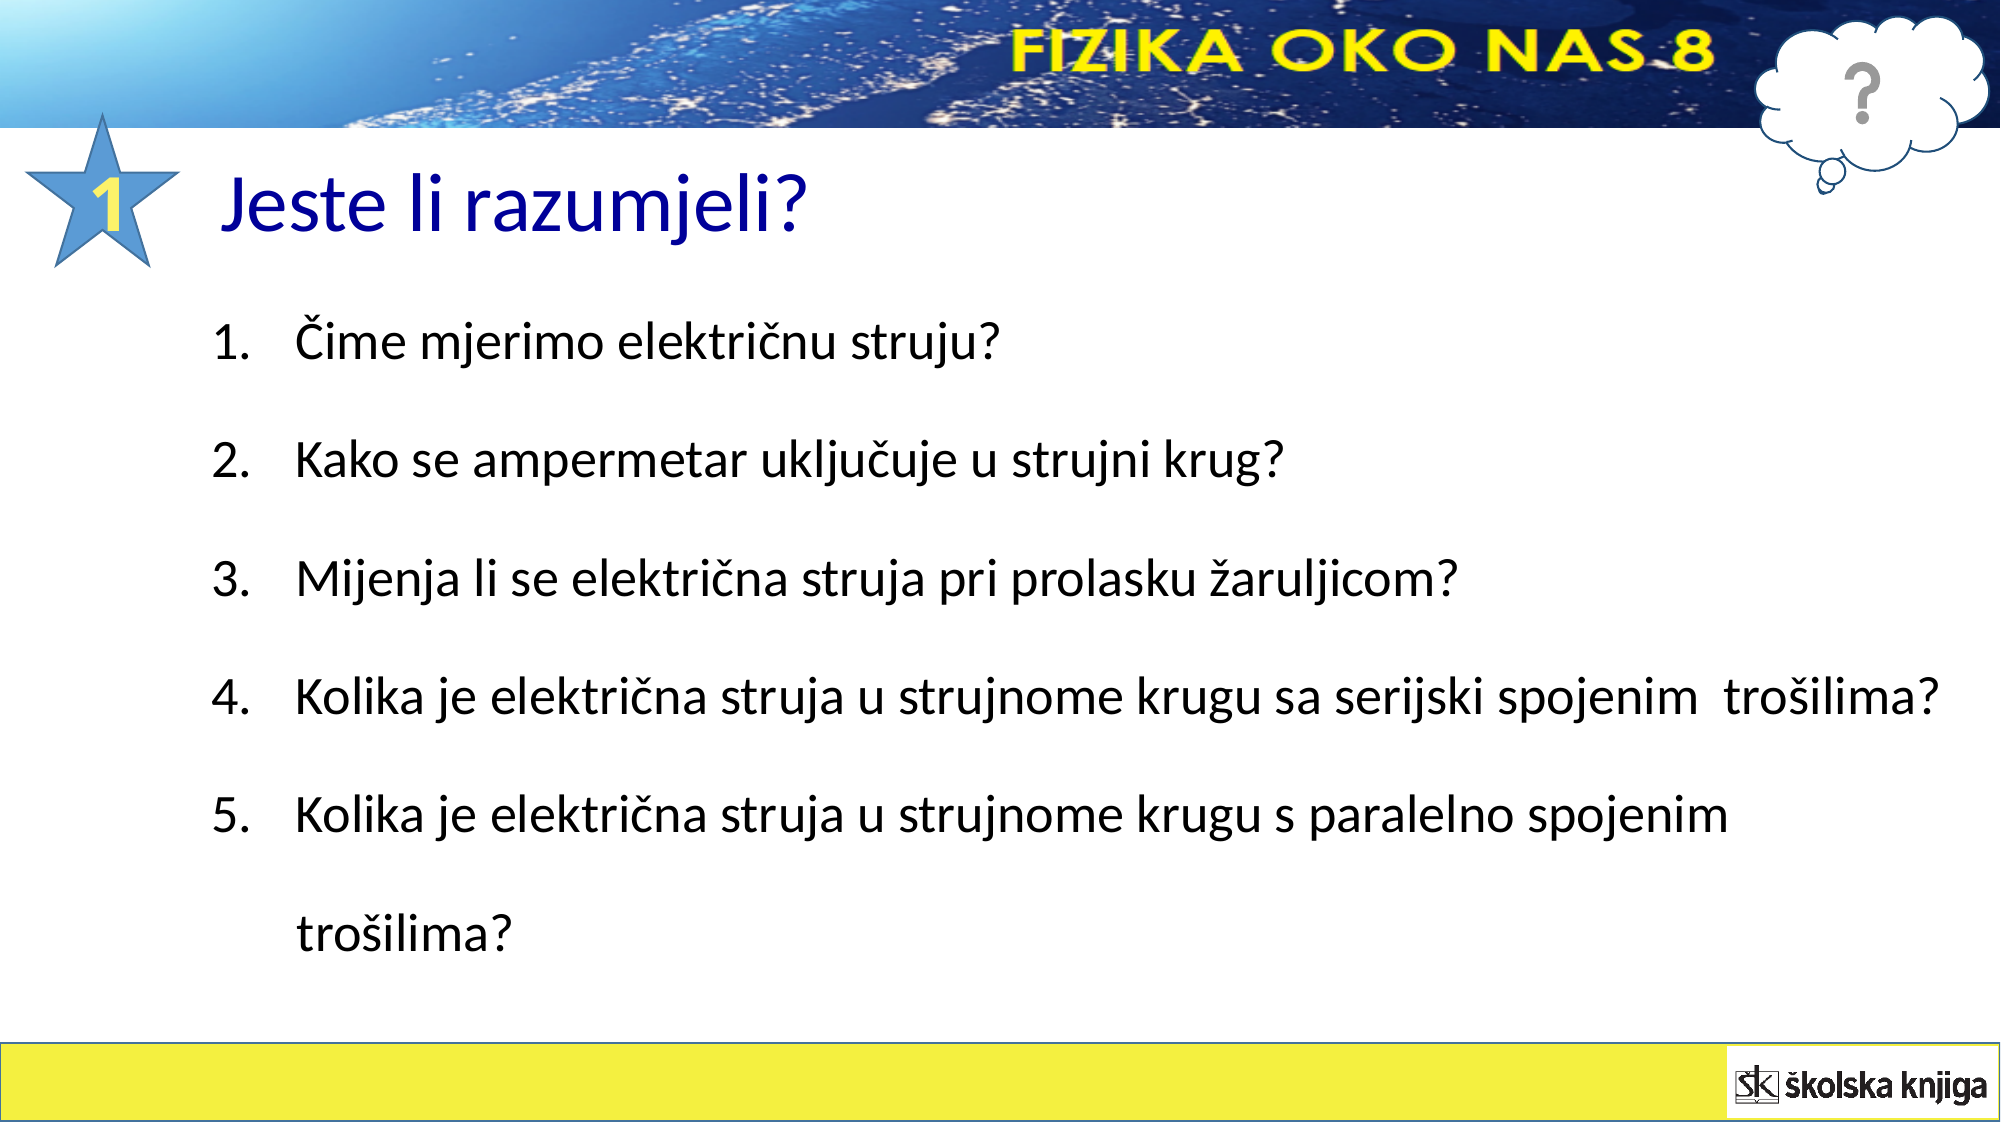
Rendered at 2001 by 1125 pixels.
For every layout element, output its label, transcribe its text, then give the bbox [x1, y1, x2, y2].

picture [1727, 1046, 1998, 1118]
picture [0, 0, 2000, 128]
text_box [1808, 50, 1917, 127]
text_box [1753, 15, 1991, 127]
text_box 1 [24, 111, 181, 269]
text_box Jeste li razumjeli? [205, 127, 2000, 282]
list Čime mjerimo električnu struju? Kako se ampermetar uključuje u strujni krug? Mijenja li se električna struja pri prolasku žaruljicom? Kolika je električna struja u strujnome krugu sa serijski spojenim trošilima? Kolika je električna struja u strujnome krugu s paralelno spojenim trošilima? [196, 265, 1975, 970]
